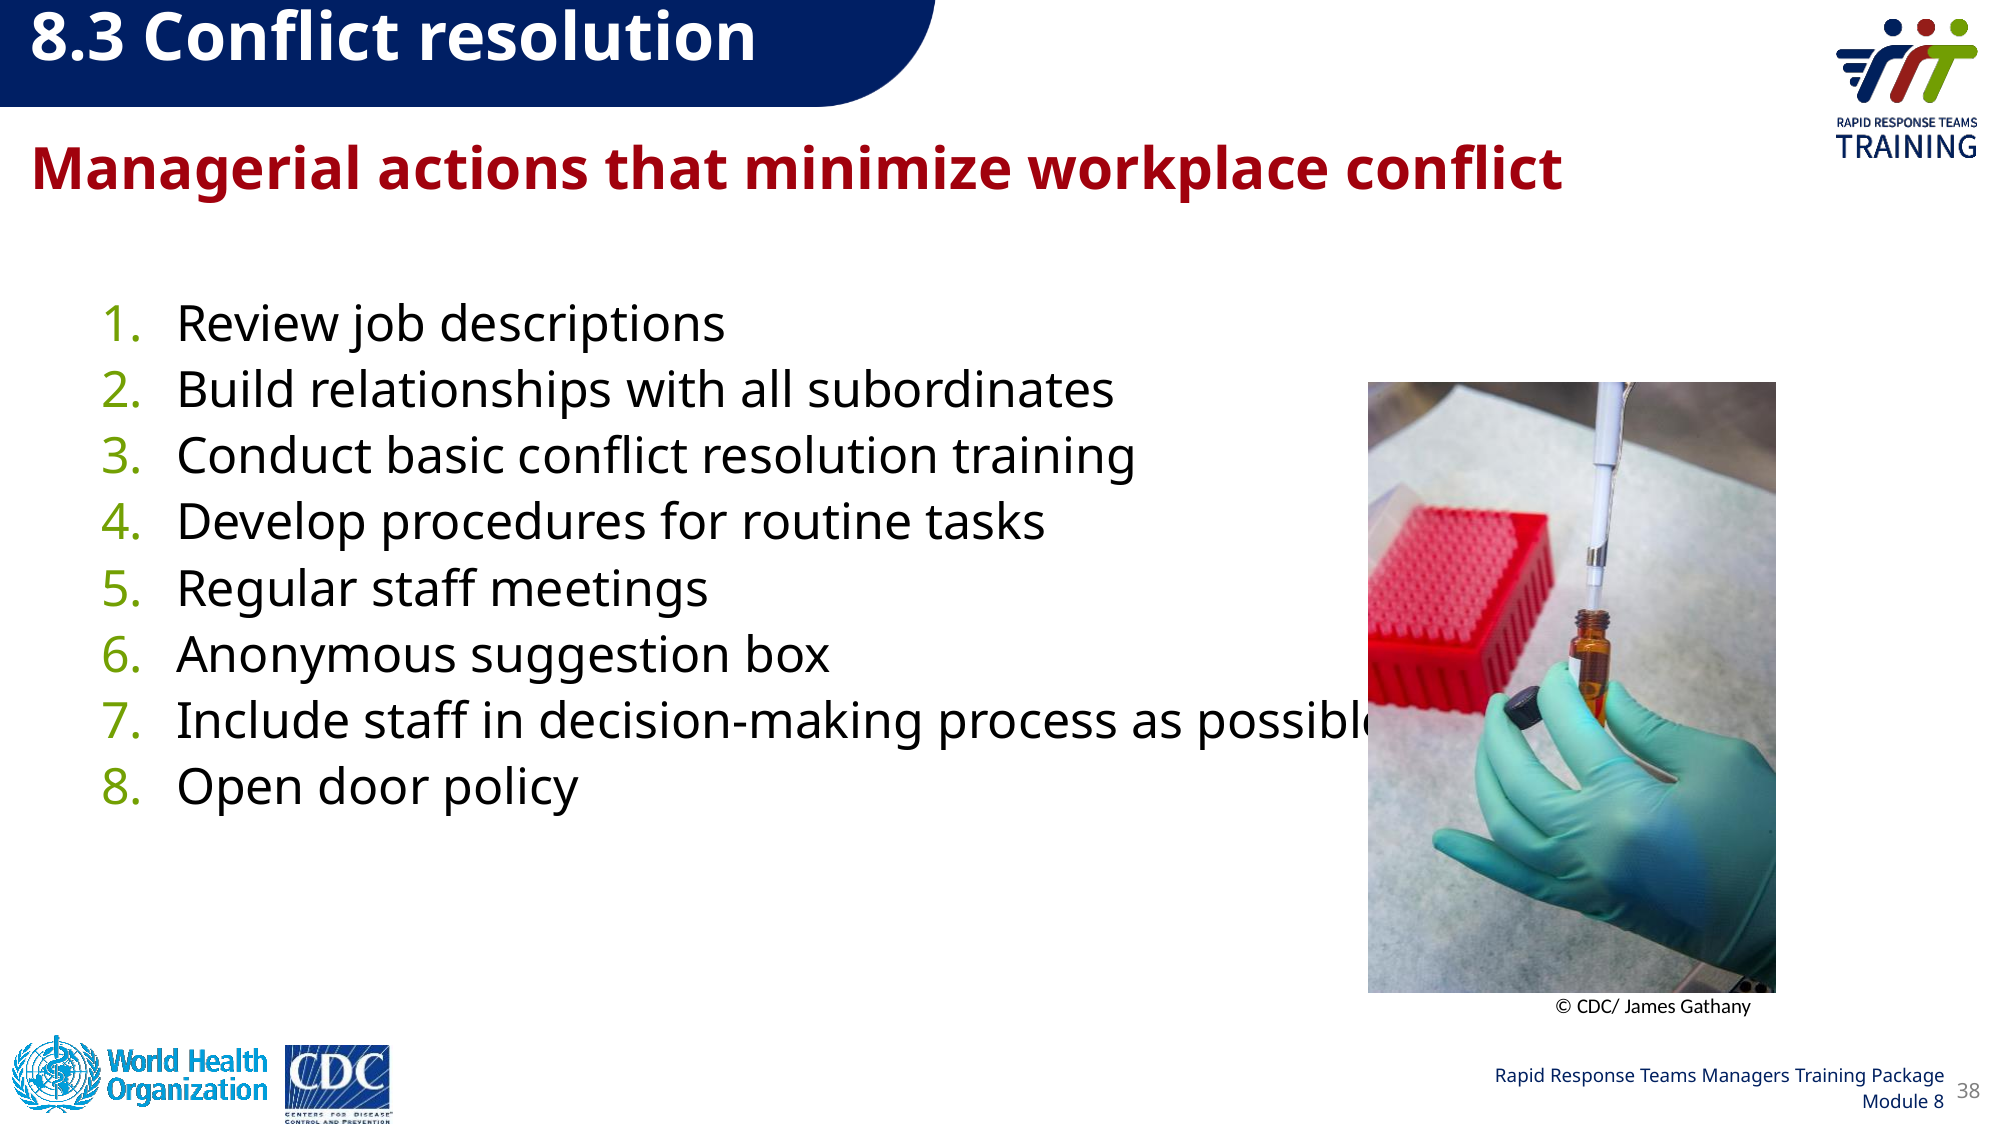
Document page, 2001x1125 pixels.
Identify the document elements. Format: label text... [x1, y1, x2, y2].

picture [36, 1048, 91, 1105]
picture [46, 1056, 54, 1061]
picture [50, 1109, 62, 1113]
picture [38, 1092, 54, 1100]
picture [38, 1044, 53, 1052]
picture [28, 1054, 36, 1077]
title Managerial actions that minimize workplace conflict [22, 111, 1749, 230]
picture [12, 1035, 53, 1067]
picture [242, 1048, 253, 1054]
picture [259, 1048, 267, 1056]
picture [1368, 381, 1776, 993]
text_box © CDC/ James Gathany [1540, 993, 1767, 1026]
list 8.3 Conflict resolution [22, 0, 1535, 99]
list Review job descriptions Build relationships with all subordinates Conduct basic conflict resolution training Develop procedures for routine tasks Regular staff meetings Anonymous suggestion box Include staff in decision-making process as possible Open door policy [57, 283, 1408, 1048]
picture [1835, 19, 1978, 167]
picture [34, 1058, 41, 1077]
picture [12, 1084, 46, 1113]
picture [285, 1048, 393, 1124]
picture [168, 1059, 173, 1068]
picture [65, 1048, 267, 1113]
slide_number 38 [1937, 1070, 2000, 1124]
picture [43, 1088, 54, 1094]
picture [0, 0, 936, 107]
